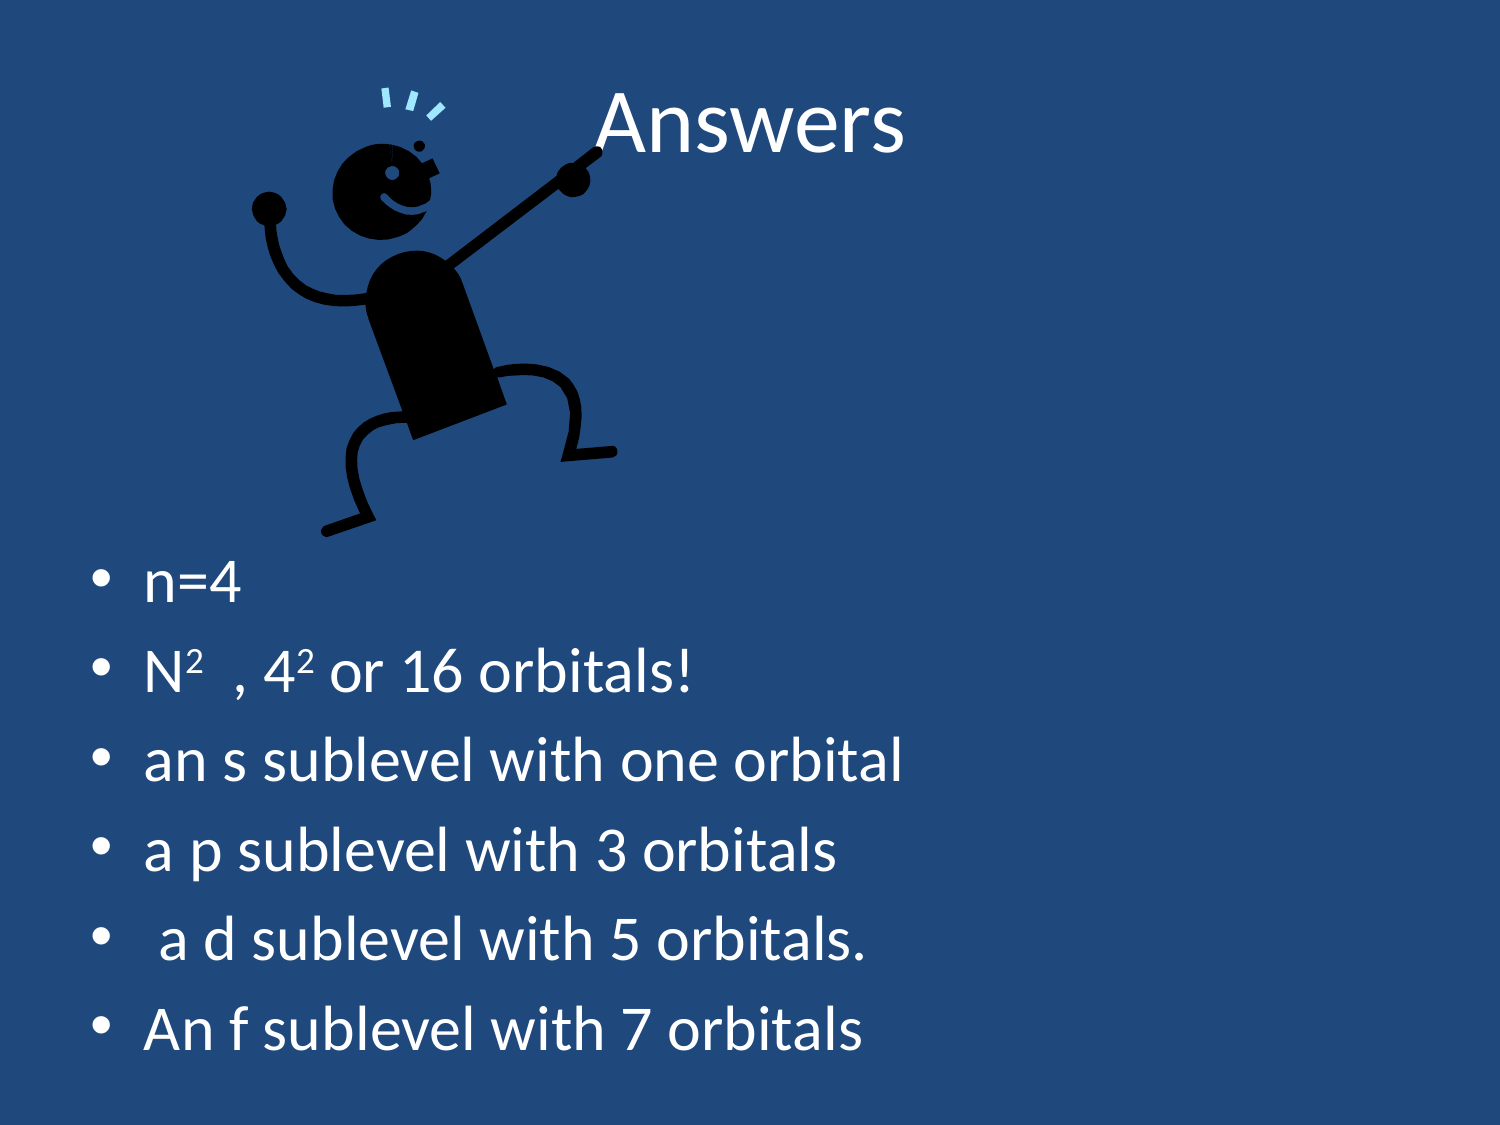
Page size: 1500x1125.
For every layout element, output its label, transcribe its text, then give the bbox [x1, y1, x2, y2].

list n=4 N2 , 42 or 16 orbitals! an s sublevel with one orbital a p sublevel with 3 orbitals a d sublevel with 5 orbitals. An f sublevel with 7 orbitals [75, 262, 1425, 1075]
title Answers [75, 45, 1425, 188]
picture [249, 87, 619, 538]
